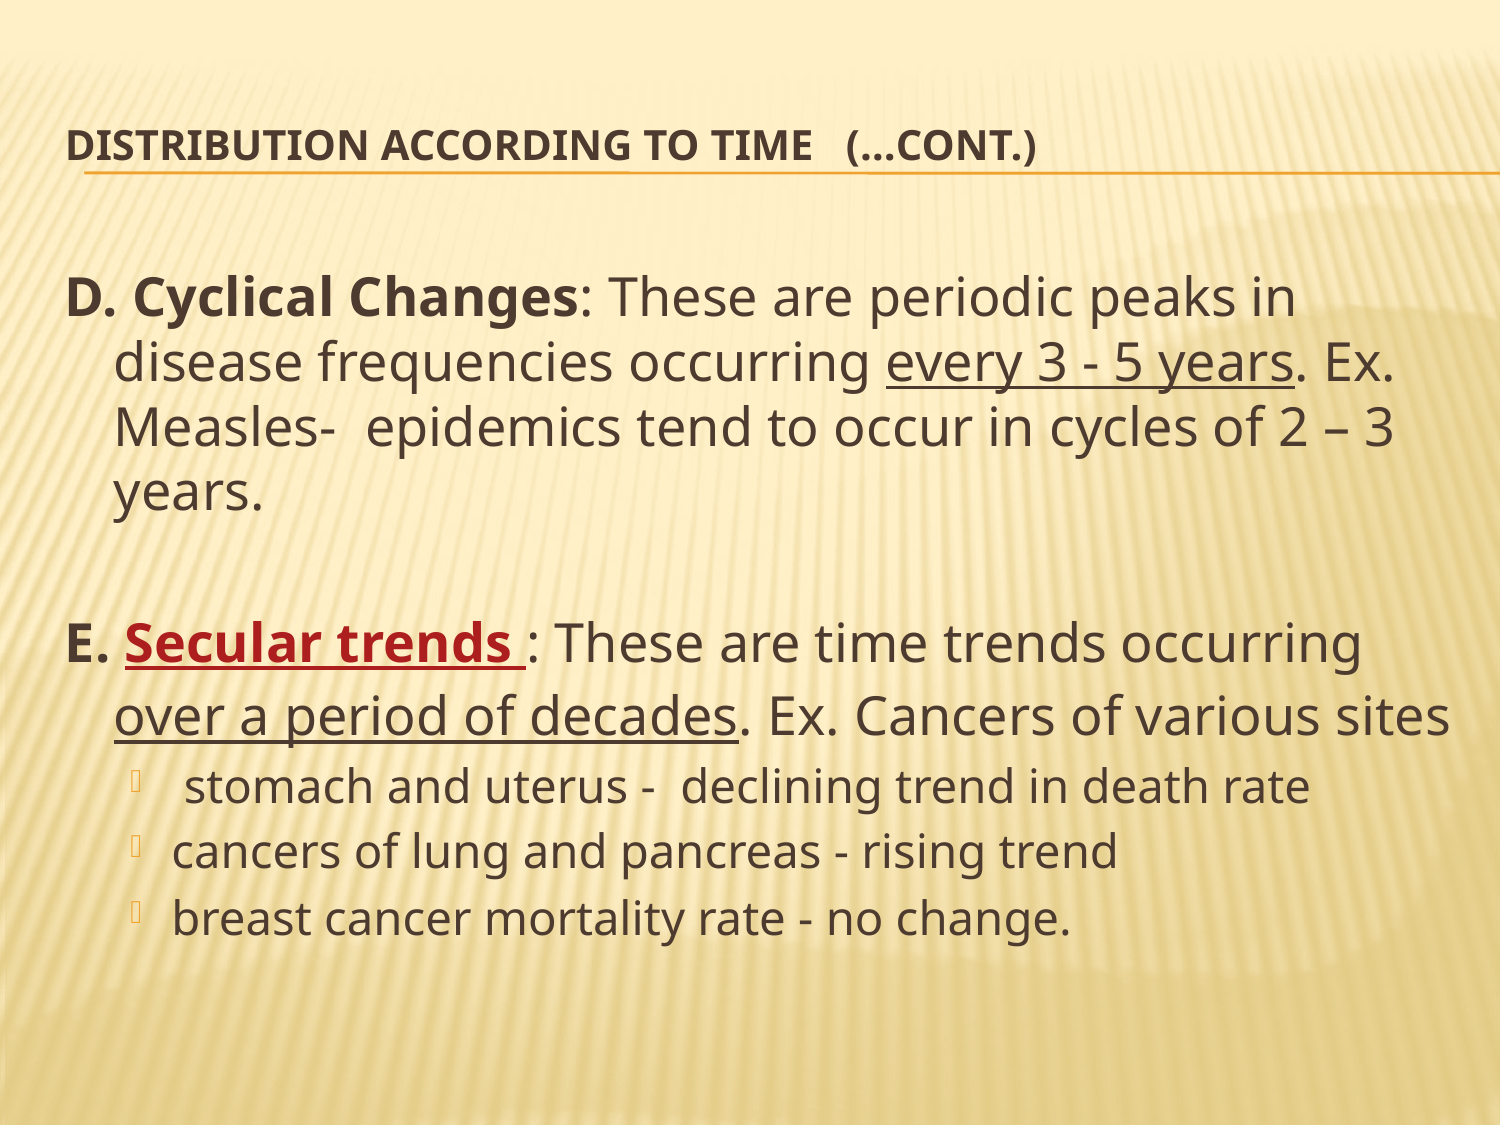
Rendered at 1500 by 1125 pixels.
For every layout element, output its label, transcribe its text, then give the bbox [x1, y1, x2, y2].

list D. Cyclical Changes: These are periodic peaks in disease frequencies occurring every 3 - 5 years. Ex. Measles- epidemics tend to occur in cycles of 2 – 3 years. E. Secular trends : These are time trends occurring over a period of decades. Ex. Cancers of various sites stomach and uterus - declining trend in death rate cancers of lung and pancreas - rising trend breast cancer mortality rate - no change. [50, 254, 1475, 998]
title Distribution According to Time (…Cont.) [50, 75, 1475, 213]
